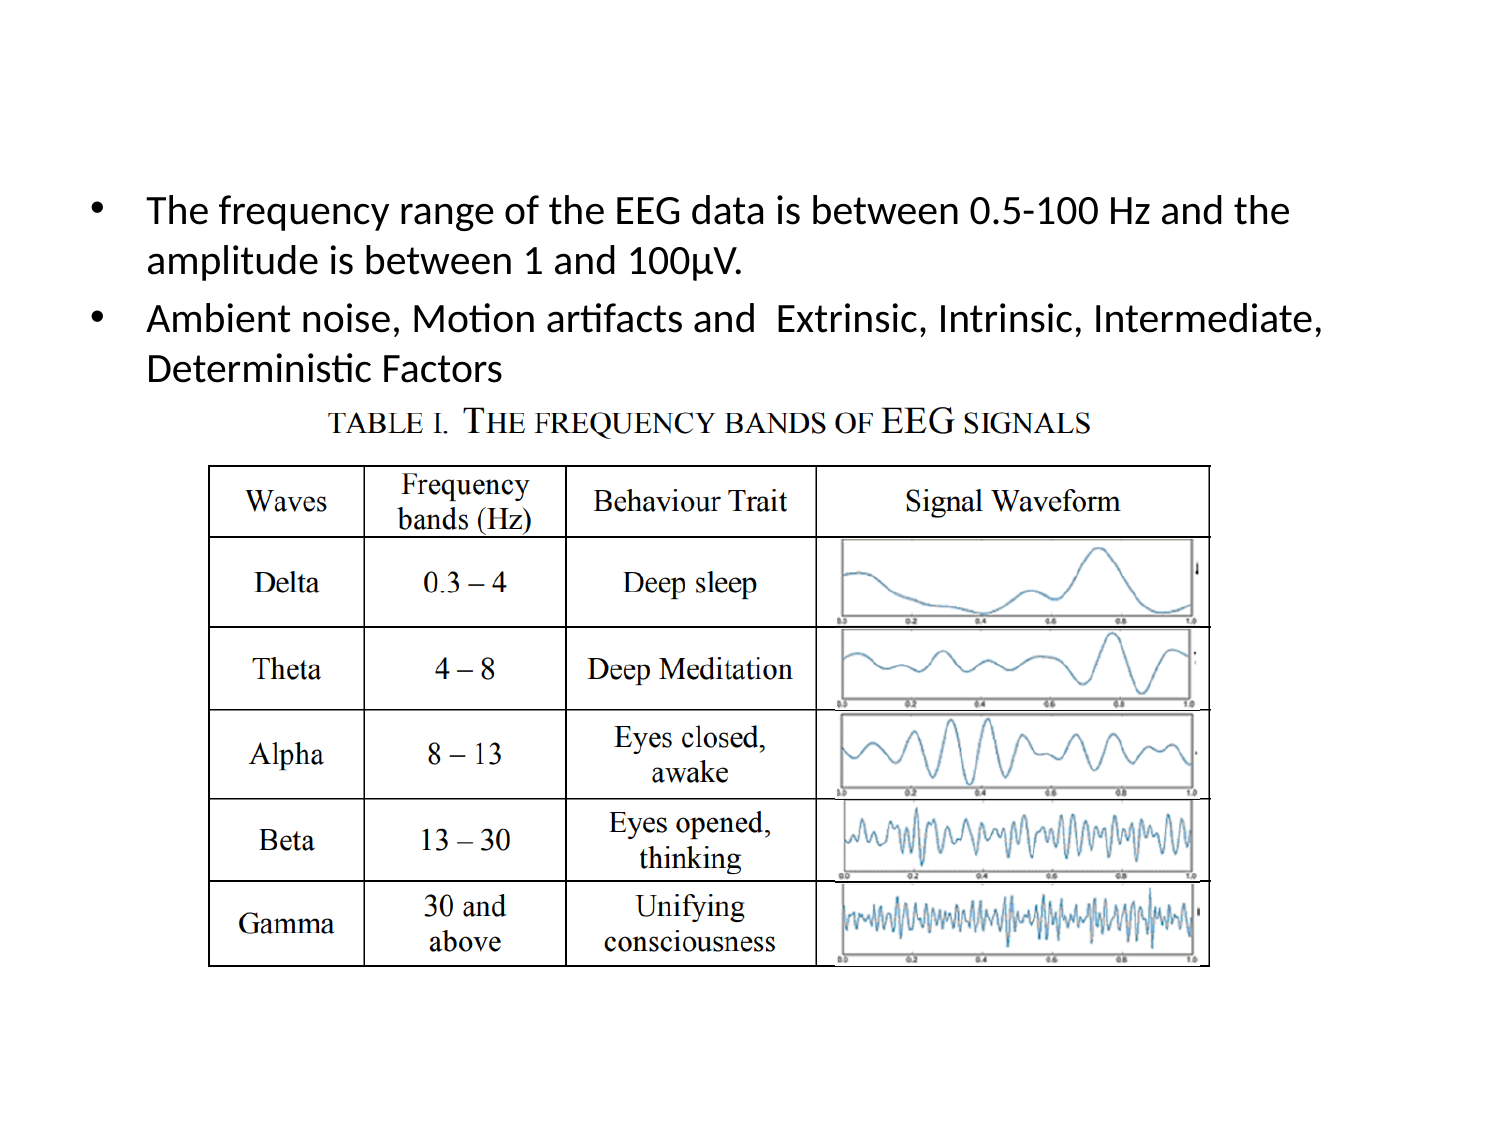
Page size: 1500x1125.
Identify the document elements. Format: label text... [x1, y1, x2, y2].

list The frequency range of the EEG data is between 0.5-100 Hz and the amplitude is between 1 and 100µV. Ambient noise, Motion artifacts and Extrinsic, Intrinsic, Intermediate, Deterministic Factors [75, 174, 1425, 918]
picture [174, 399, 1238, 992]
